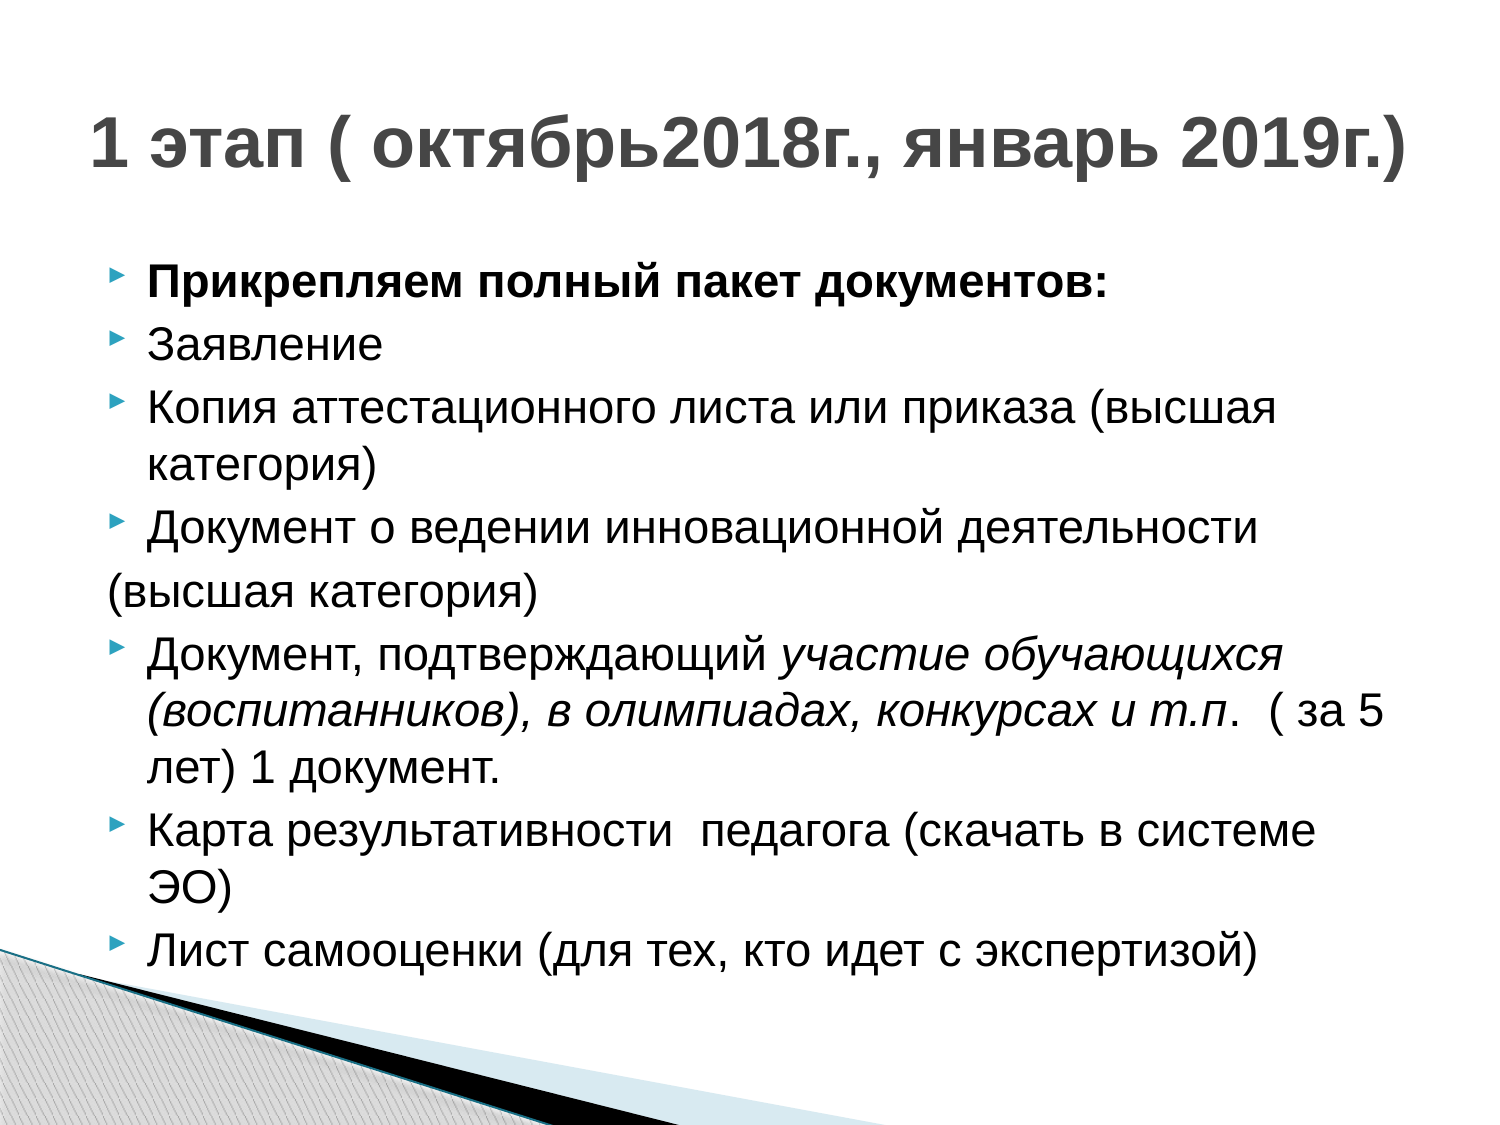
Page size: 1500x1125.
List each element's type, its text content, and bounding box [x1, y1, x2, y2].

list Прикрепляем полный пакет документов: Заявление Копия аттестационного листа или приказа (высшая категория) Документ о ведении инновационной деятельности (высшая категория) Документ, подтверждающий участие обучающихся (воспитанников), в олимпиадах, конкурсах и т.п. ( за 5 лет) 1 документ. Карта результативности педагога (скачать в системе ЭО) Лист самооценки (для тех, кто идет с экспертизой) [75, 243, 1425, 986]
title 1 этап ( октябрь2018г., январь 2019г.) [75, 45, 1425, 233]
